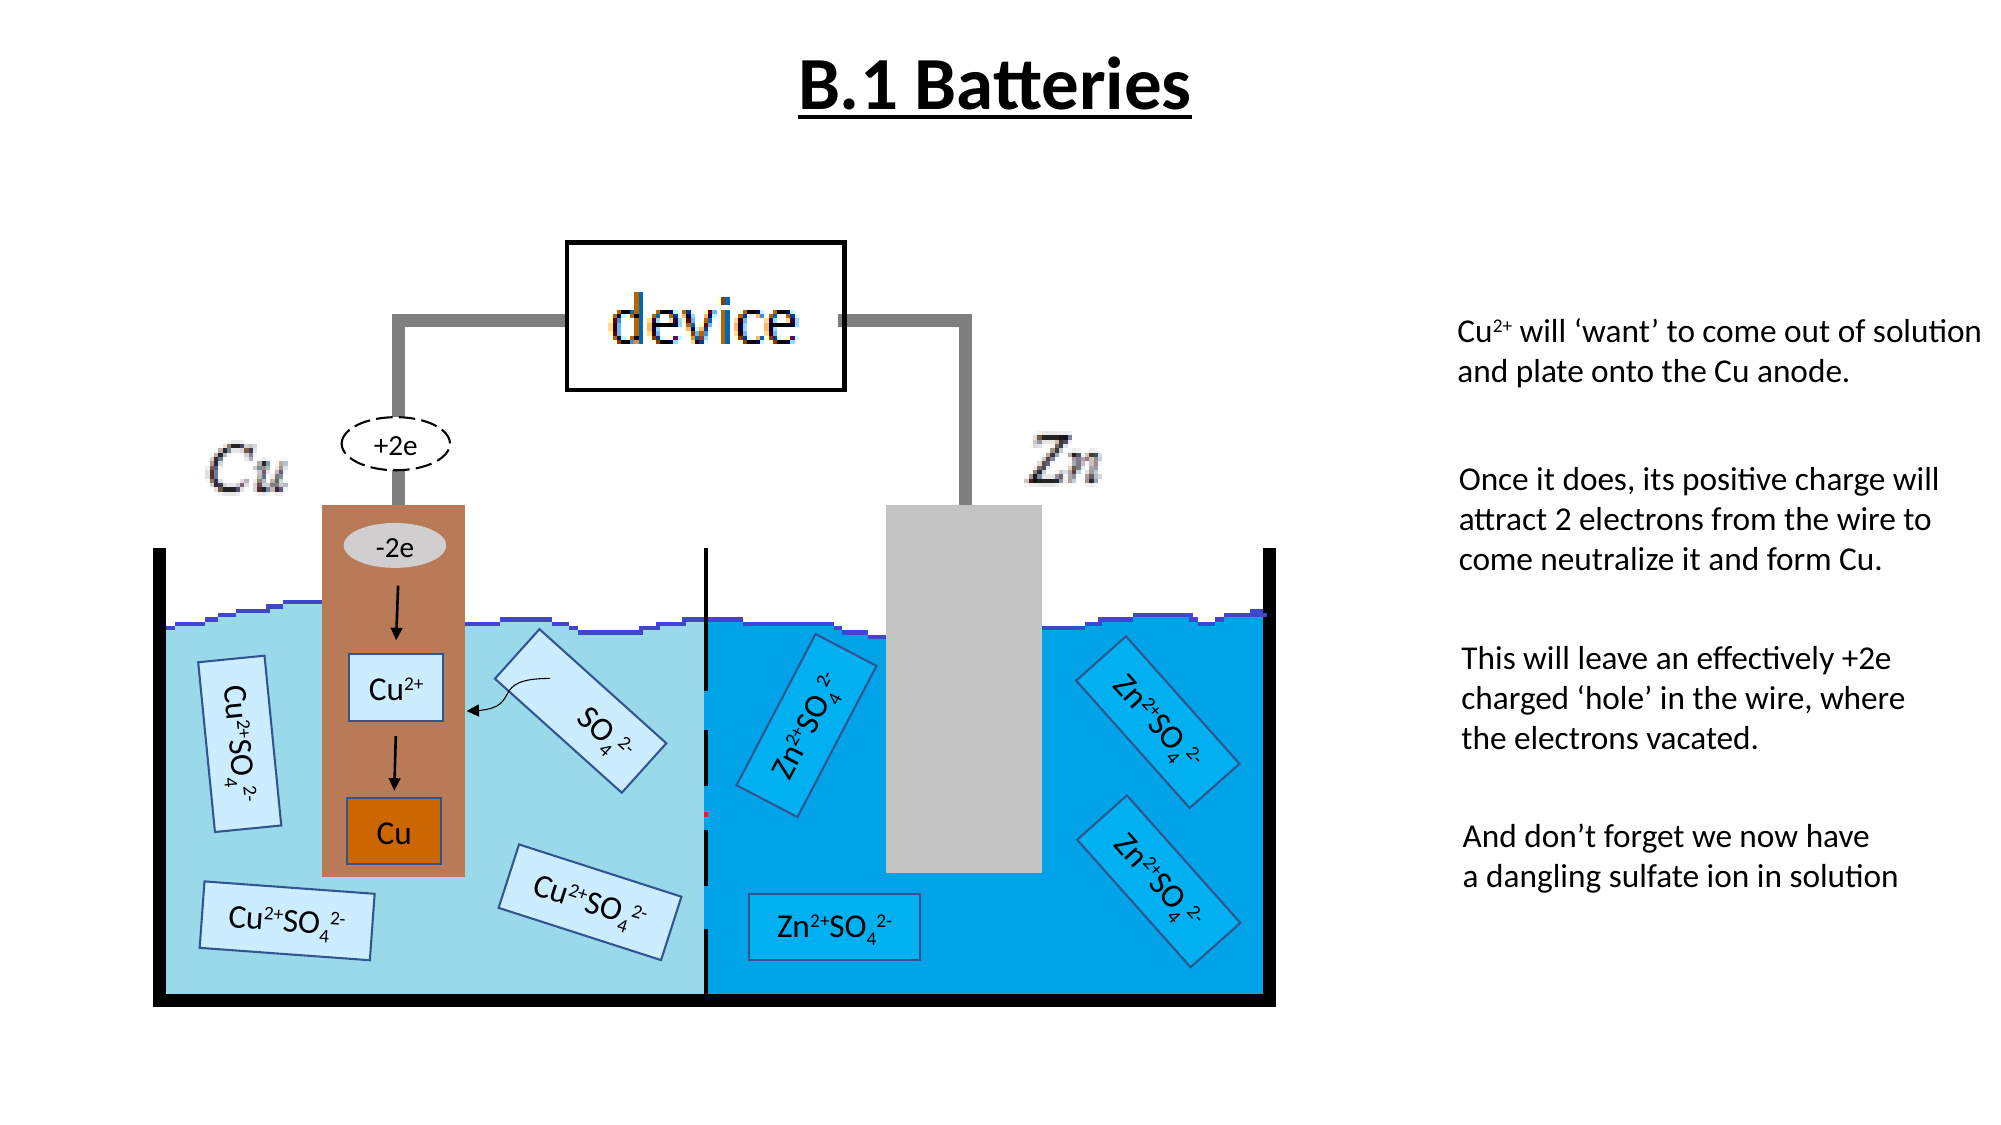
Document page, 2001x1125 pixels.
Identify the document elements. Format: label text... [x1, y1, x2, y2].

text_box This will leave an effectively +2e charged ‘hole’ in the wire, where the electrons vacated. [1446, 629, 1971, 764]
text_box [93, 167, 1380, 1077]
text_box Once it does, its positive charge will attract 2 electrons from the wire to come neutralize it and form Cu. [1443, 449, 2000, 584]
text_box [466, 678, 550, 711]
text_box And don’t forget we now have a dangling sulfate ion in solution [1447, 806, 1915, 902]
text_box B.1 Batteries [783, 37, 1255, 136]
text_box Cu2+ will ‘want’ to come out of solution and plate onto the Cu anode. [1442, 301, 2000, 397]
